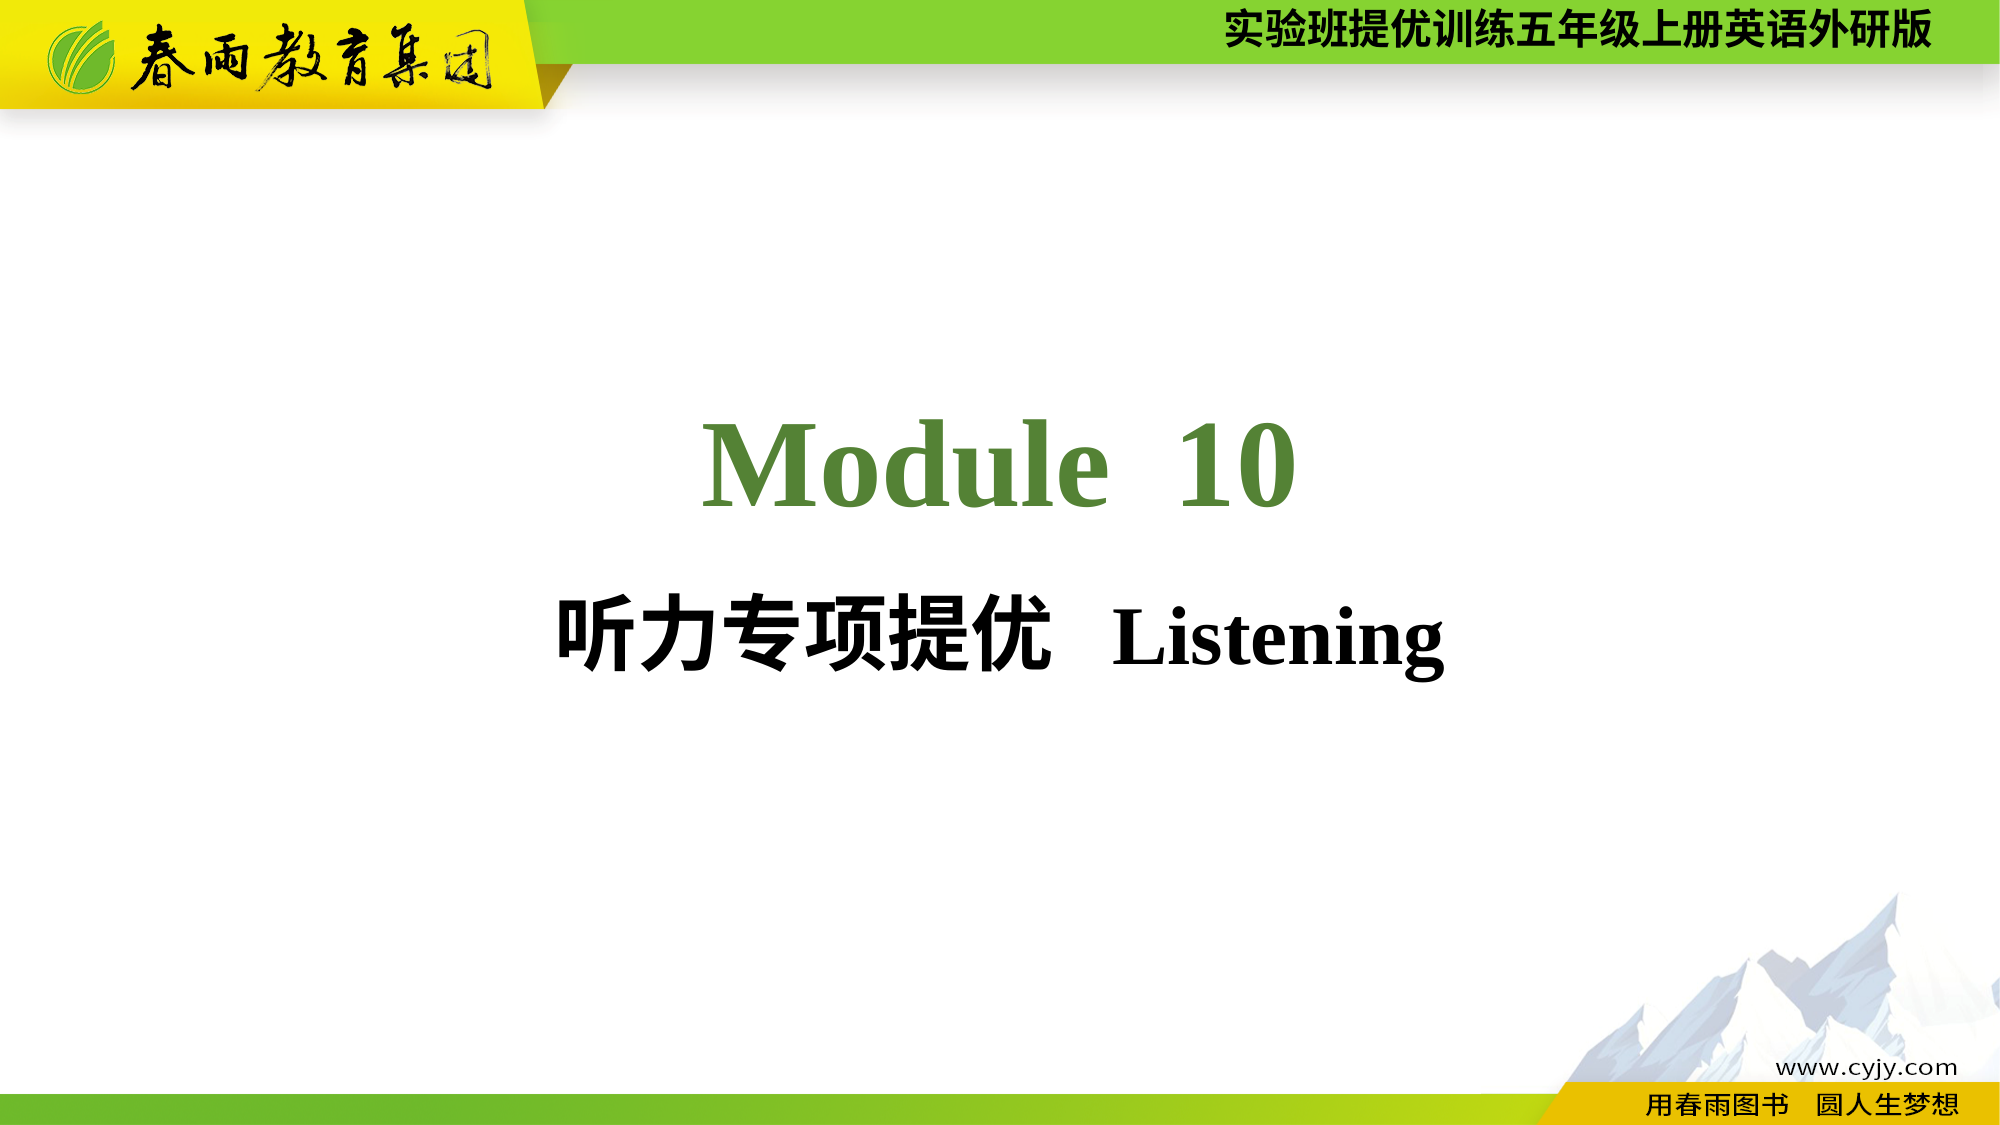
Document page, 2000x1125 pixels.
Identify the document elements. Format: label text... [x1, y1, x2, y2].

picture [0, 689, 2000, 1125]
picture [0, 0, 2000, 298]
text_box Module 10 听力专项提优 Listening [0, 298, 2000, 689]
